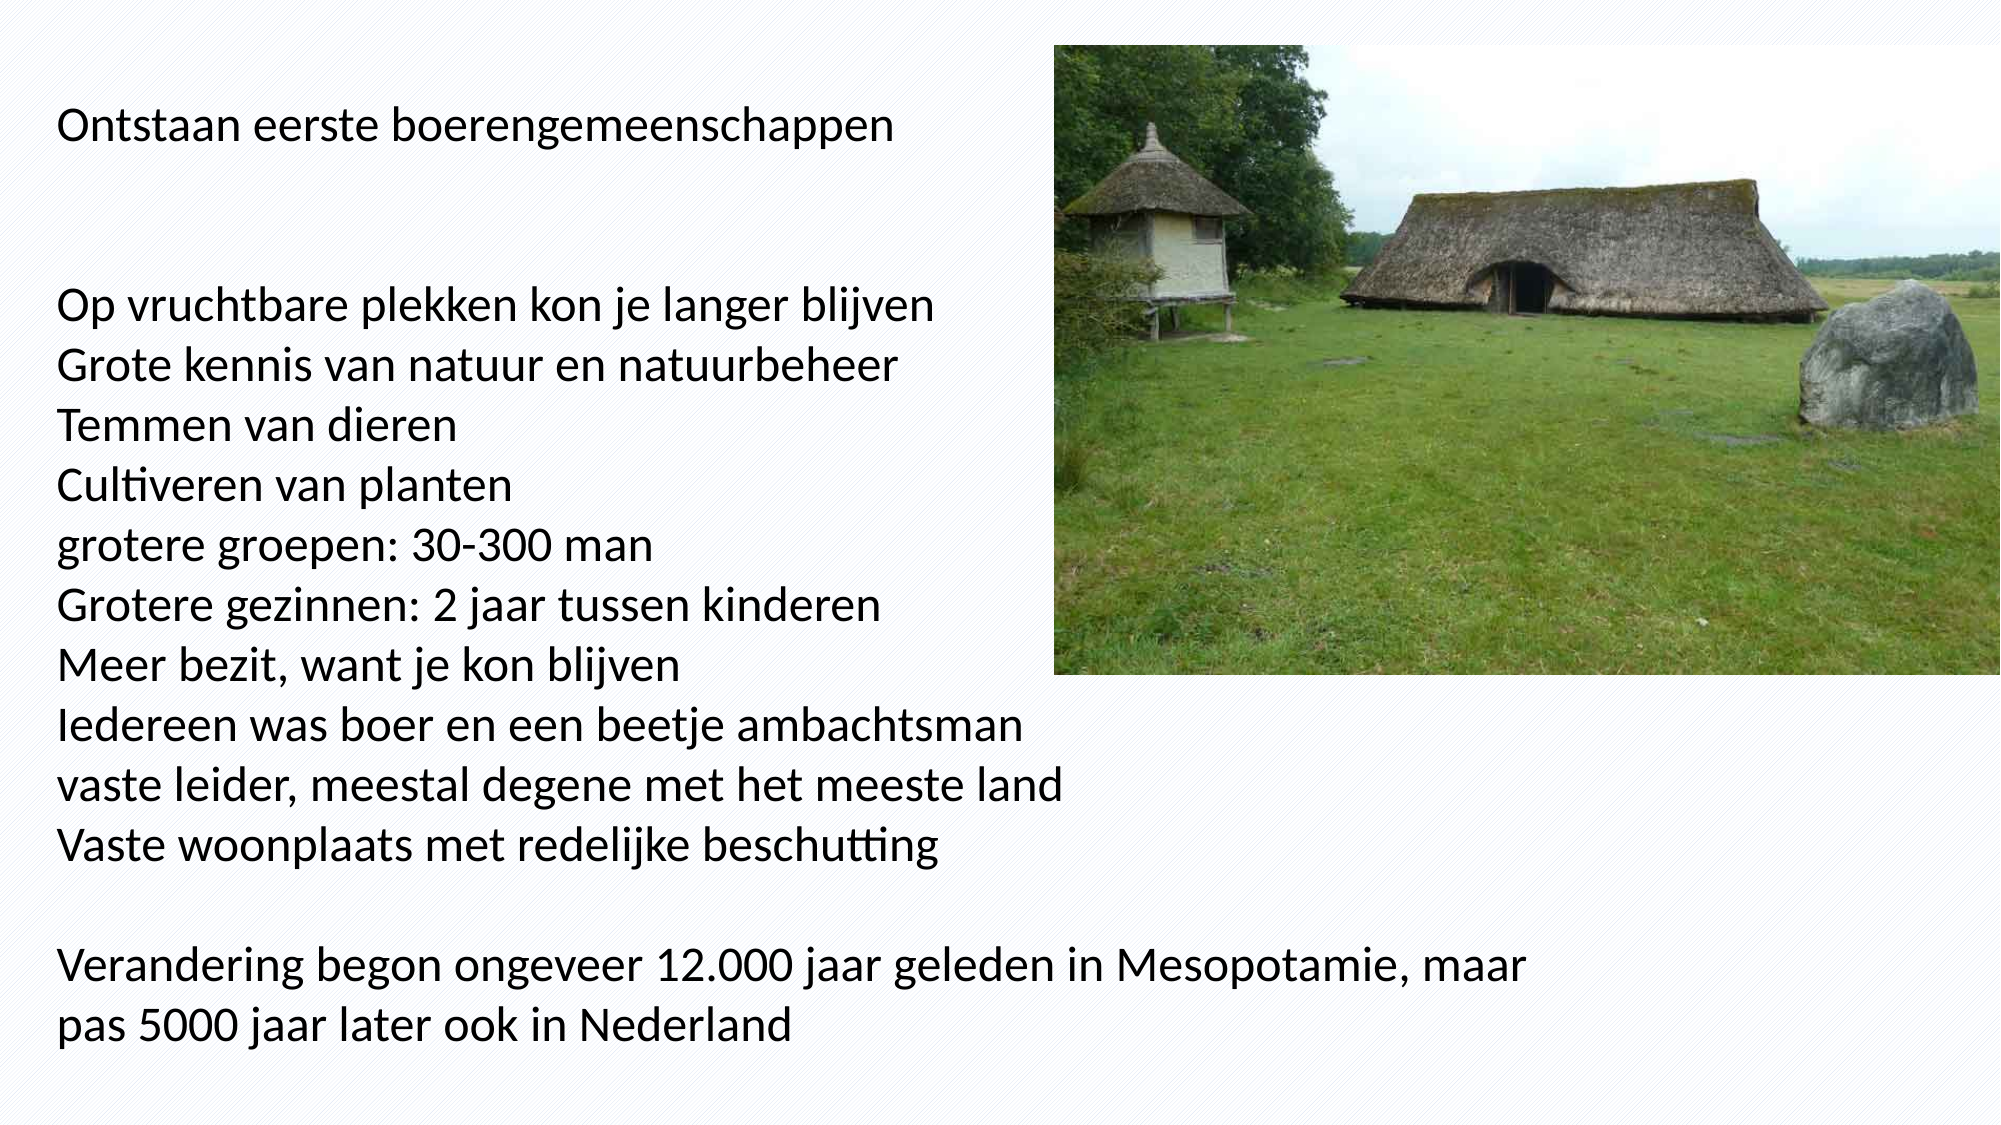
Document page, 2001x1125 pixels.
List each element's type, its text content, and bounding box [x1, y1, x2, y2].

picture [1054, 45, 2000, 675]
text_box Ontstaan eerste boerengemeenschappen Op vruchtbare plekken kon je langer blijven Grote kennis van natuur en natuurbeheer Temmen van dieren Cultiveren van planten grotere groepen: 30-300 man Grotere gezinnen: 2 jaar tussen kinderen Meer bezit, want je kon blijven Iedereen was boer en een beetje ambachtsman vaste leider, meestal degene met het meeste land Vaste woonplaats met redelijke beschutting Verandering begon ongeveer 12.000 jaar geleden in Mesopotamie, maar pas 5000 jaar later ook in Nederland [41, 83, 1591, 1104]
